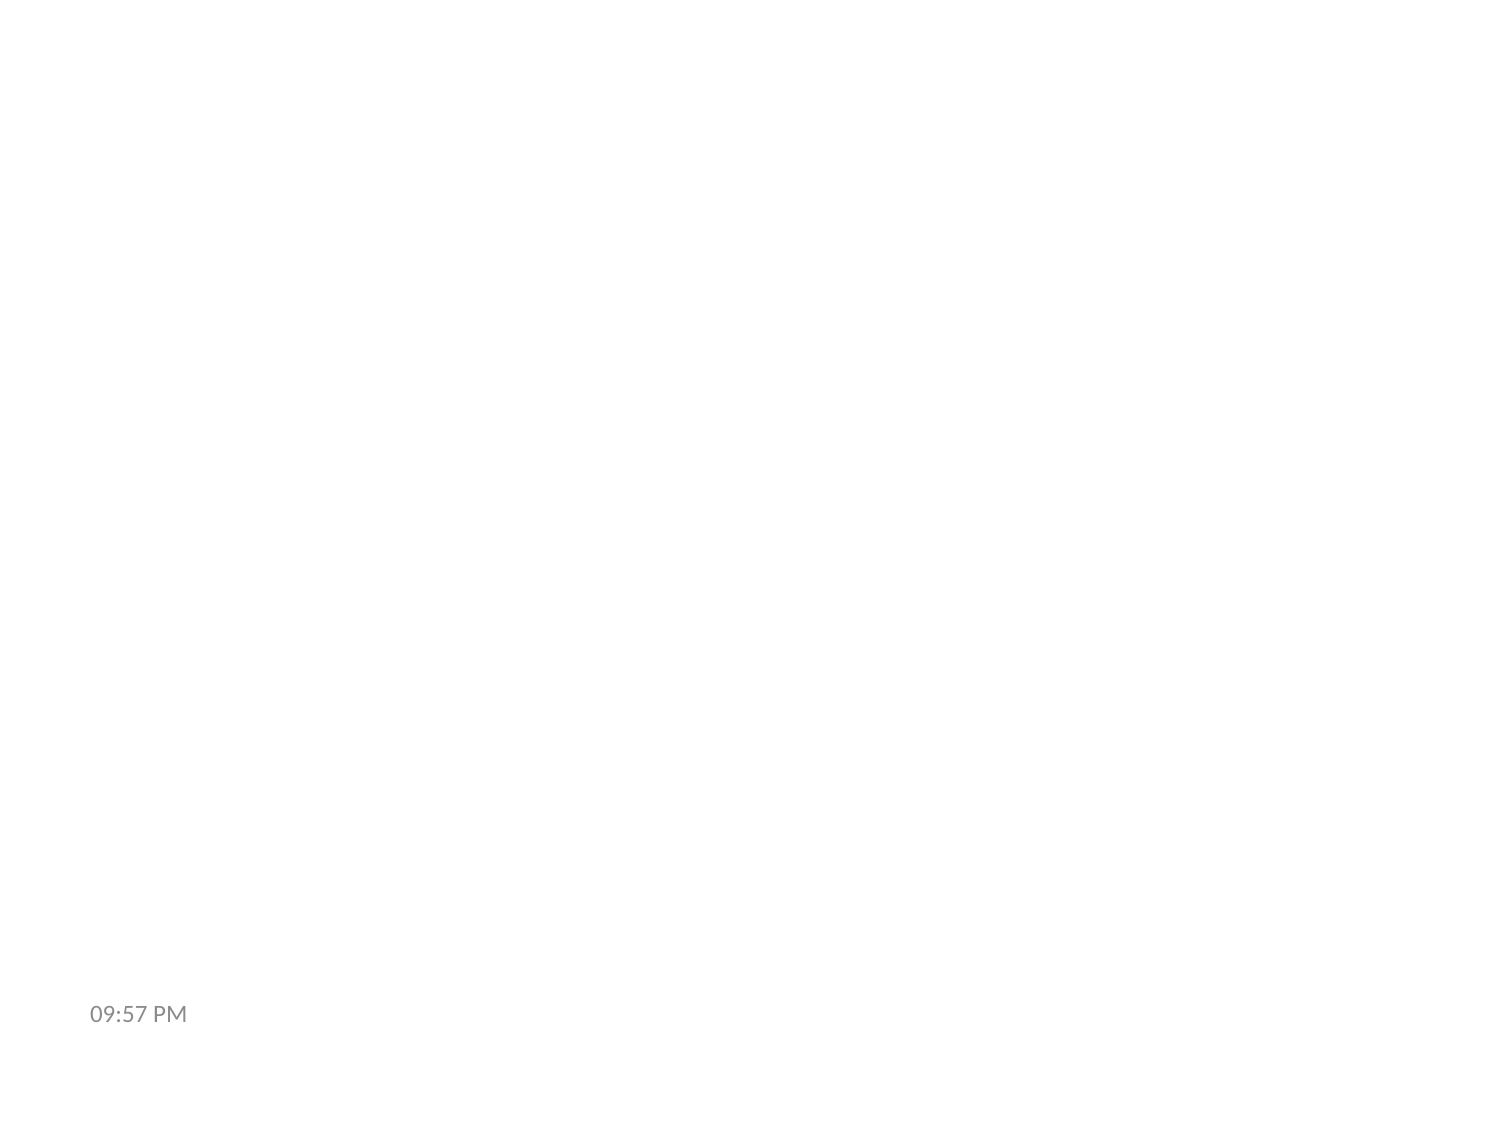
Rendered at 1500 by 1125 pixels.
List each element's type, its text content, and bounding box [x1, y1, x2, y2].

text_box 3:35 PM [75, 982, 425, 1043]
